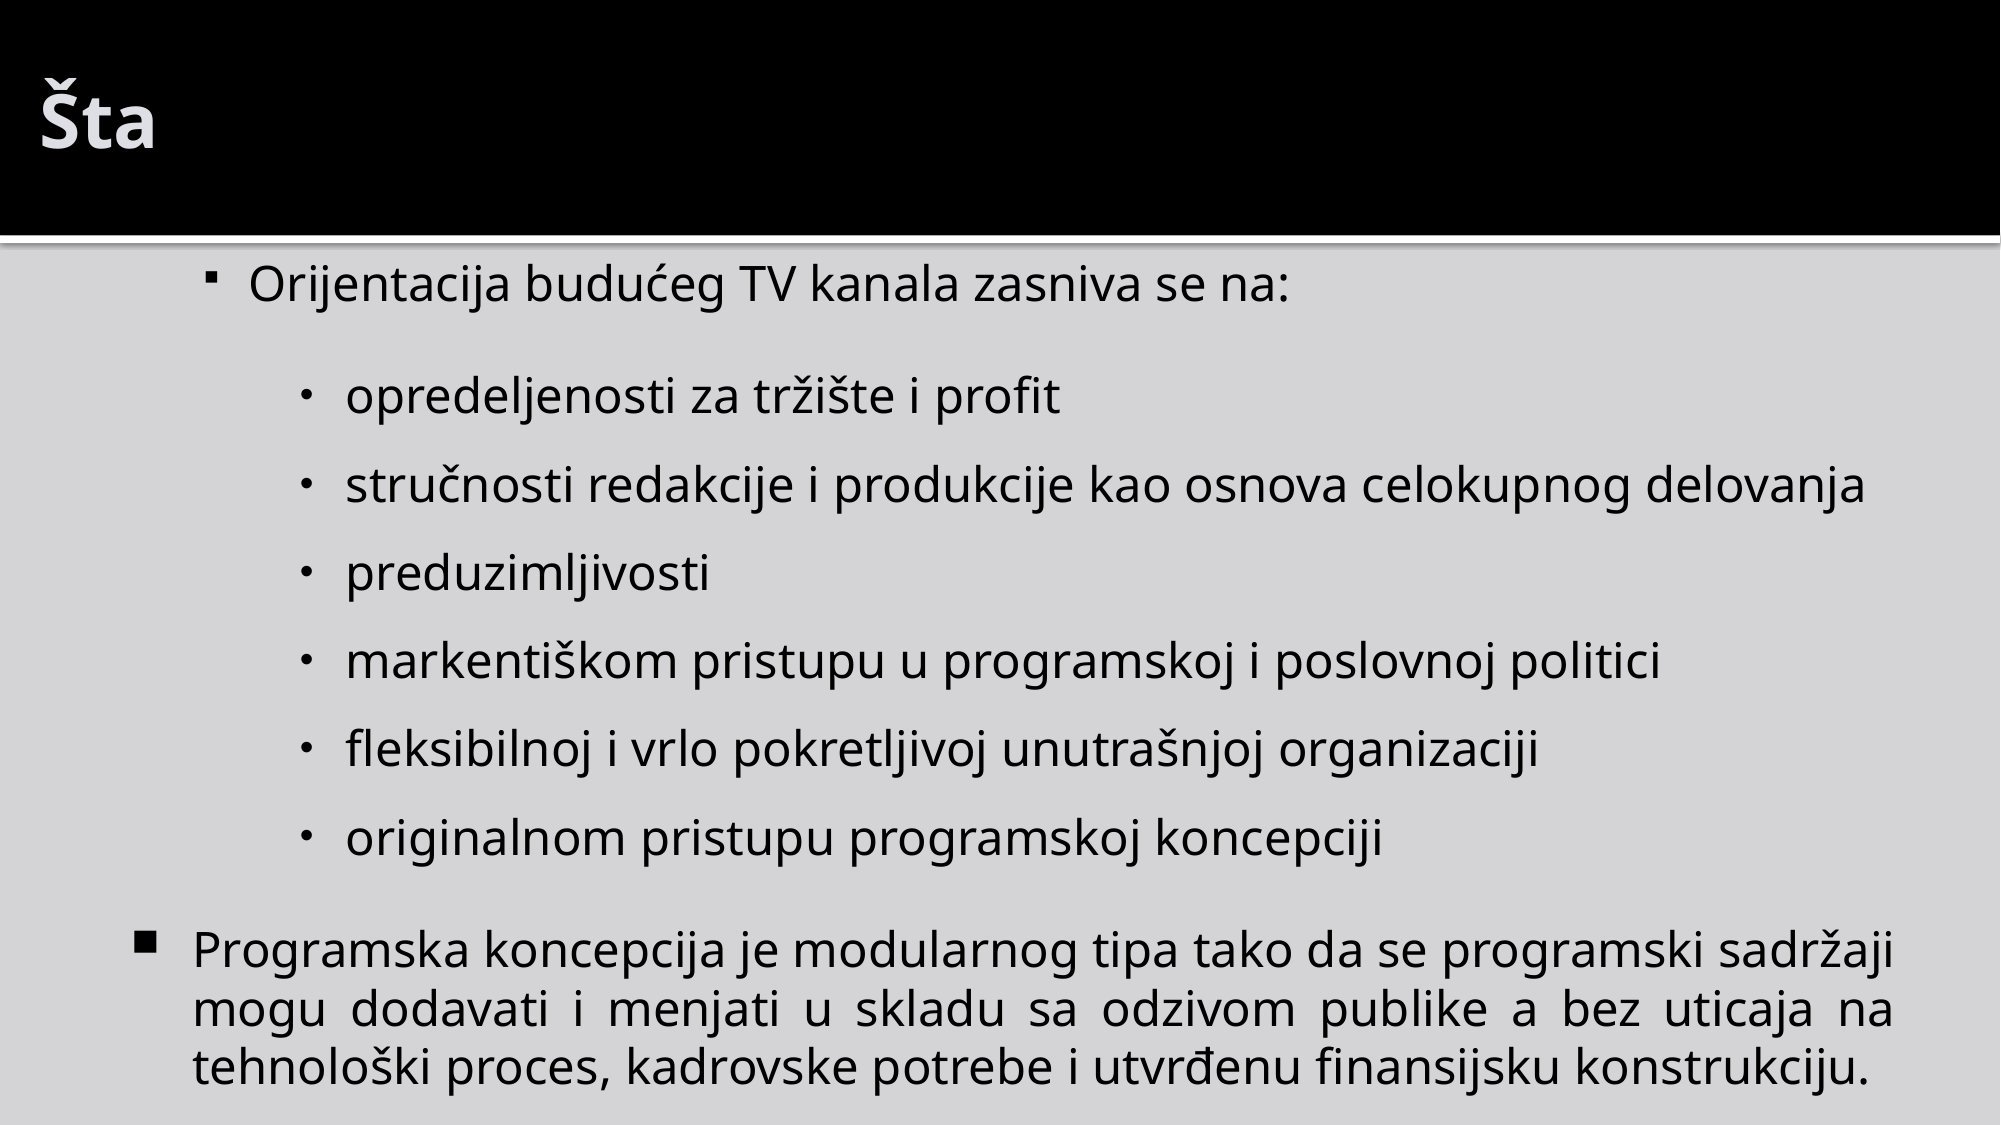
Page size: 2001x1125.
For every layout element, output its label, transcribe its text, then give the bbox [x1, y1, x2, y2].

text_box Šta [24, 12, 1650, 225]
list Orijentacija budućeg TV kanala zasniva se na: opredeljenosti za tržište i profit stručnosti redakcije i produkcije kao osnova celokupnog delovanja preduzimljivosti markentiškom pristupu u programskoj i poslovnoj politici fleksibilnoj i vrlo pokretljivoj unutrašnjoj organizaciji originalnom pristupu programskoj koncepciji Programska koncepcija je modularnog tipa tako da se programski sadržaji mogu dodavati i menjati u skladu sa odzivom publike a bez uticaja na tehnološki proces, kadrovske potrebe i utvrđenu finansijsku konstrukciju. [24, 237, 1913, 1125]
